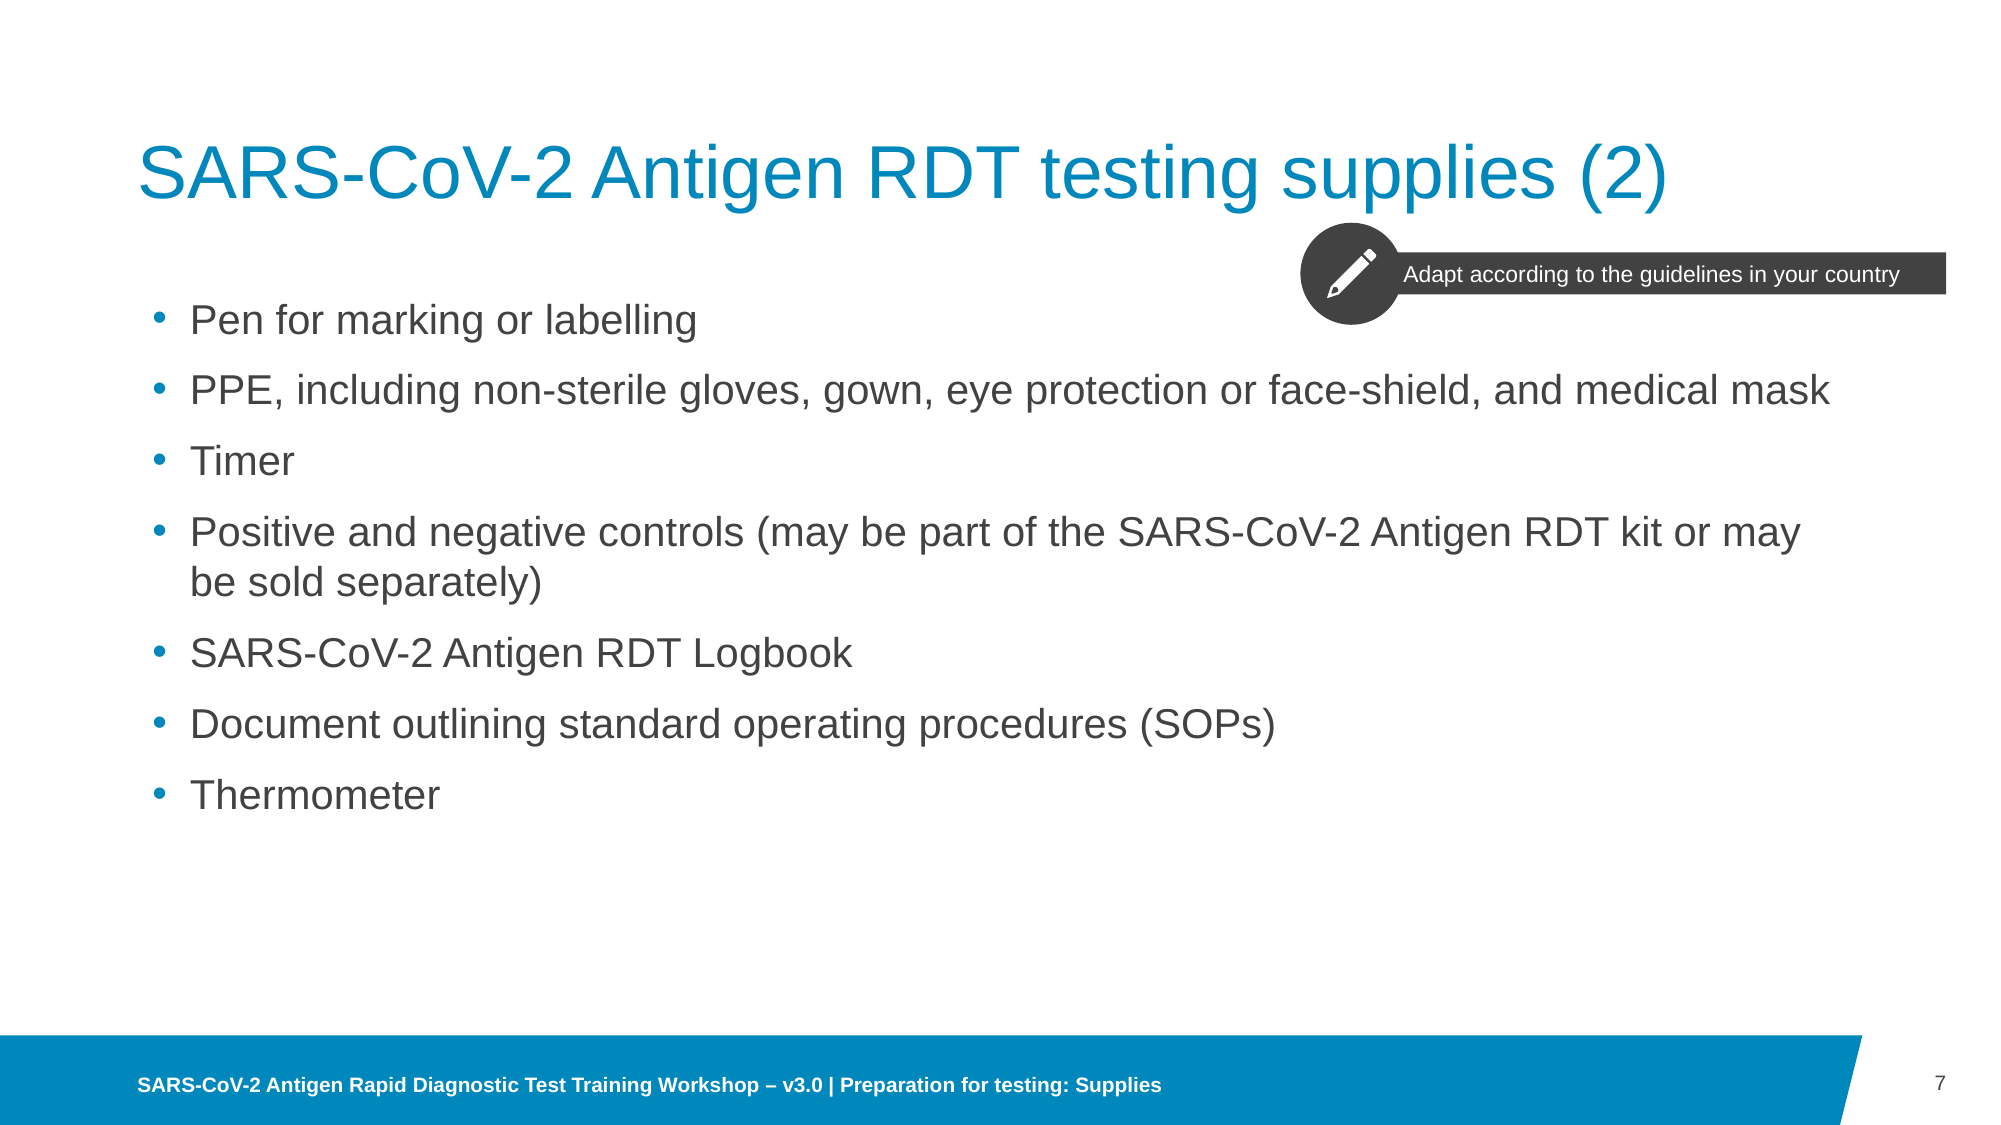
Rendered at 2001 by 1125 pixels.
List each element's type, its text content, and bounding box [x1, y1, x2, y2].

title SARS-CoV-2 Antigen RDT testing supplies (2) [137, 59, 1863, 215]
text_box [1302, 224, 1947, 323]
slide_number 7 [1862, 1035, 1947, 1125]
footer SARS-CoV-2 Antigen Rapid Diagnostic Test Training Workshop – v3.0 | Preparation for testing: Supplies [137, 1042, 1338, 1125]
list Pen for marking or labelling PPE, including non-sterile gloves, gown, eye protection or face-shield, and medical mask Timer Positive and negative controls (may be part of the SARS-CoV-2 Antigen RDT kit or may be sold separately) SARS-CoV-2 Antigen RDT Logbook Document outlining standard operating procedures (SOPs) Thermometer [137, 284, 1863, 1014]
